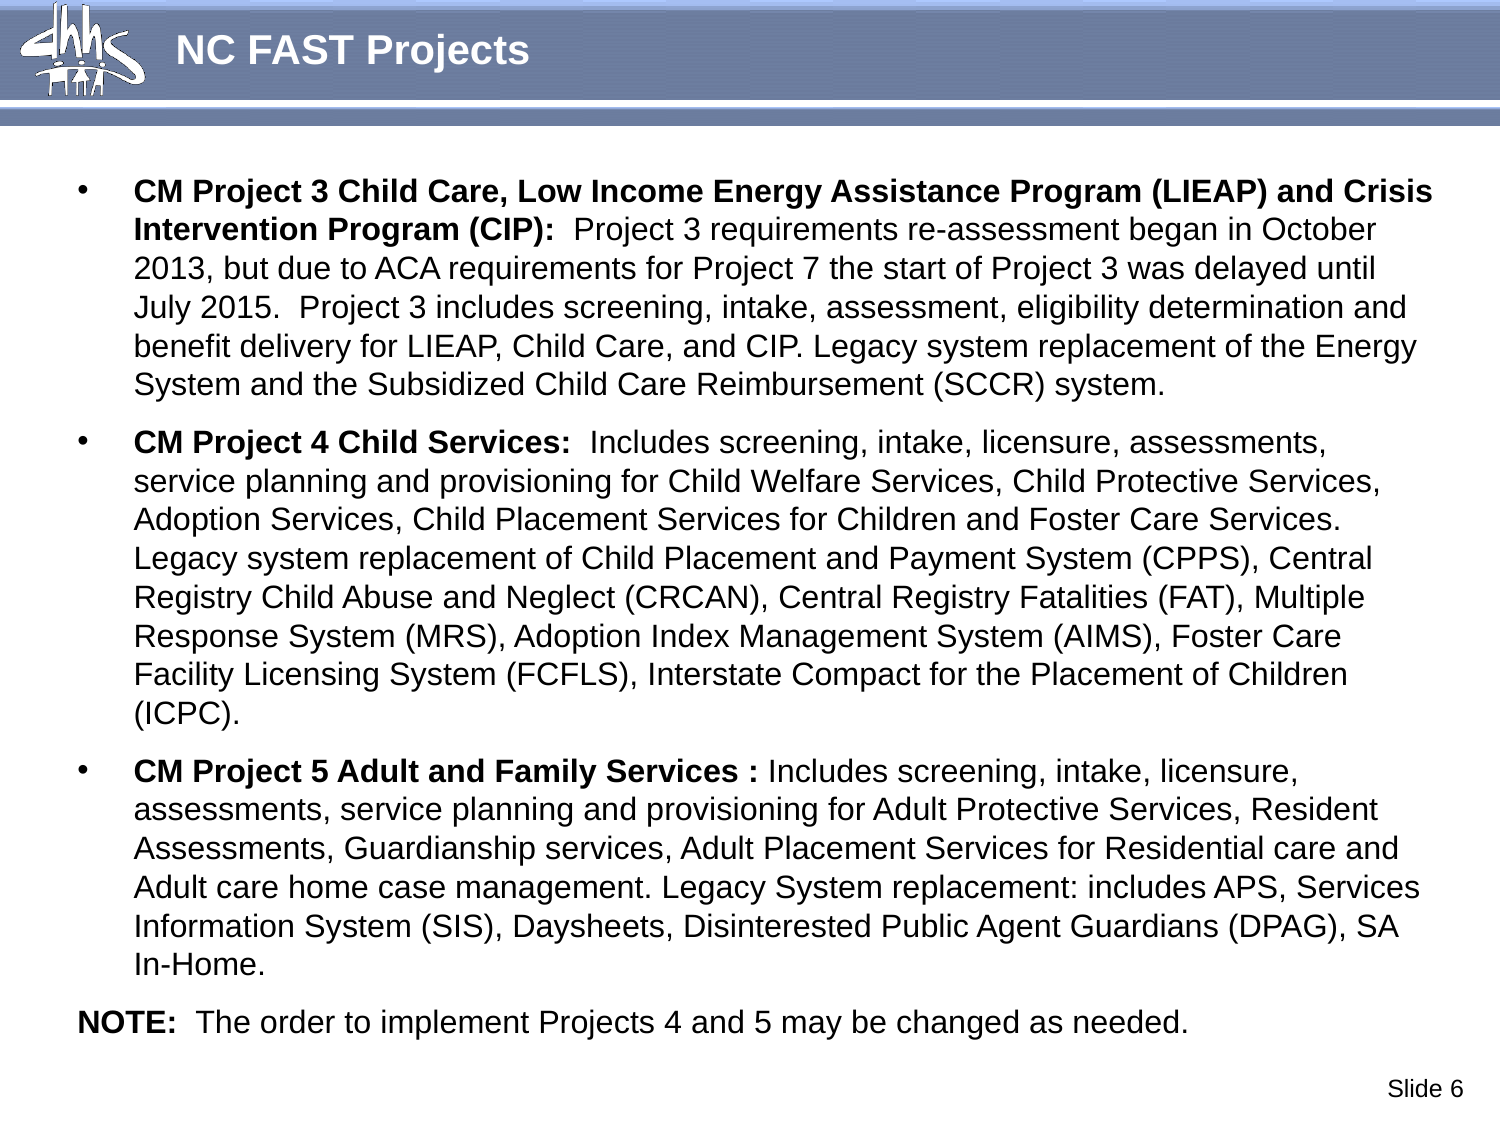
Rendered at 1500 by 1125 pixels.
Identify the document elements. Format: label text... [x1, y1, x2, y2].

text_box NC FAST Projects [160, 15, 1388, 91]
text_box CM Project 3 Child Care, Low Income Energy Assistance Program (LIEAP) and Crisis Intervention Program (CIP): Project 3 requirements re-assessment began in October 2013, but due to ACA requirements for Project 7 the start of Project 3 was delayed until July 2015. Project 3 includes screening, intake, assessment, eligibility determination and benefit delivery for LIEAP, Child Care, and CIP. Legacy system replacement of the Energy System and the Subsidized Child Care Reimbursement (SCCR) system. CM Project 4 Child Services: Includes screening, intake, licensure, assessments, service planning and provisioning for Child Welfare Services, Child Protective Services, Adoption Services, Child Placement Services for Children and Foster Care Services. Legacy system replacement of Child Placement and Payment System (CPPS), Central Registry Child Abuse and Neglect (CRCAN), Central Registry Fatalities (FAT), Multiple Response System (MRS), Adoption Index Management System (AIMS), Foster Care Facility Licensing System (FCFLS), Interstate Compact for the Placement of Children (ICPC). CM Project 5 Adult and Family Services : Includes screening, intake, licensure, assessments, service planning and provisioning for Adult Protective Services, Resident Assessments, Guardianship services, Adult Placement Services for Residential care and Adult care home case management. Legacy System replacement: includes APS, Services Information System (SIS), Daysheets, Disinterested Public Agent Guardians (DPAG), SA In-Home. NOTE: The order to implement Projects 4 and 5 may be changed as needed. [62, 162, 1450, 1063]
picture [18, 0, 147, 97]
